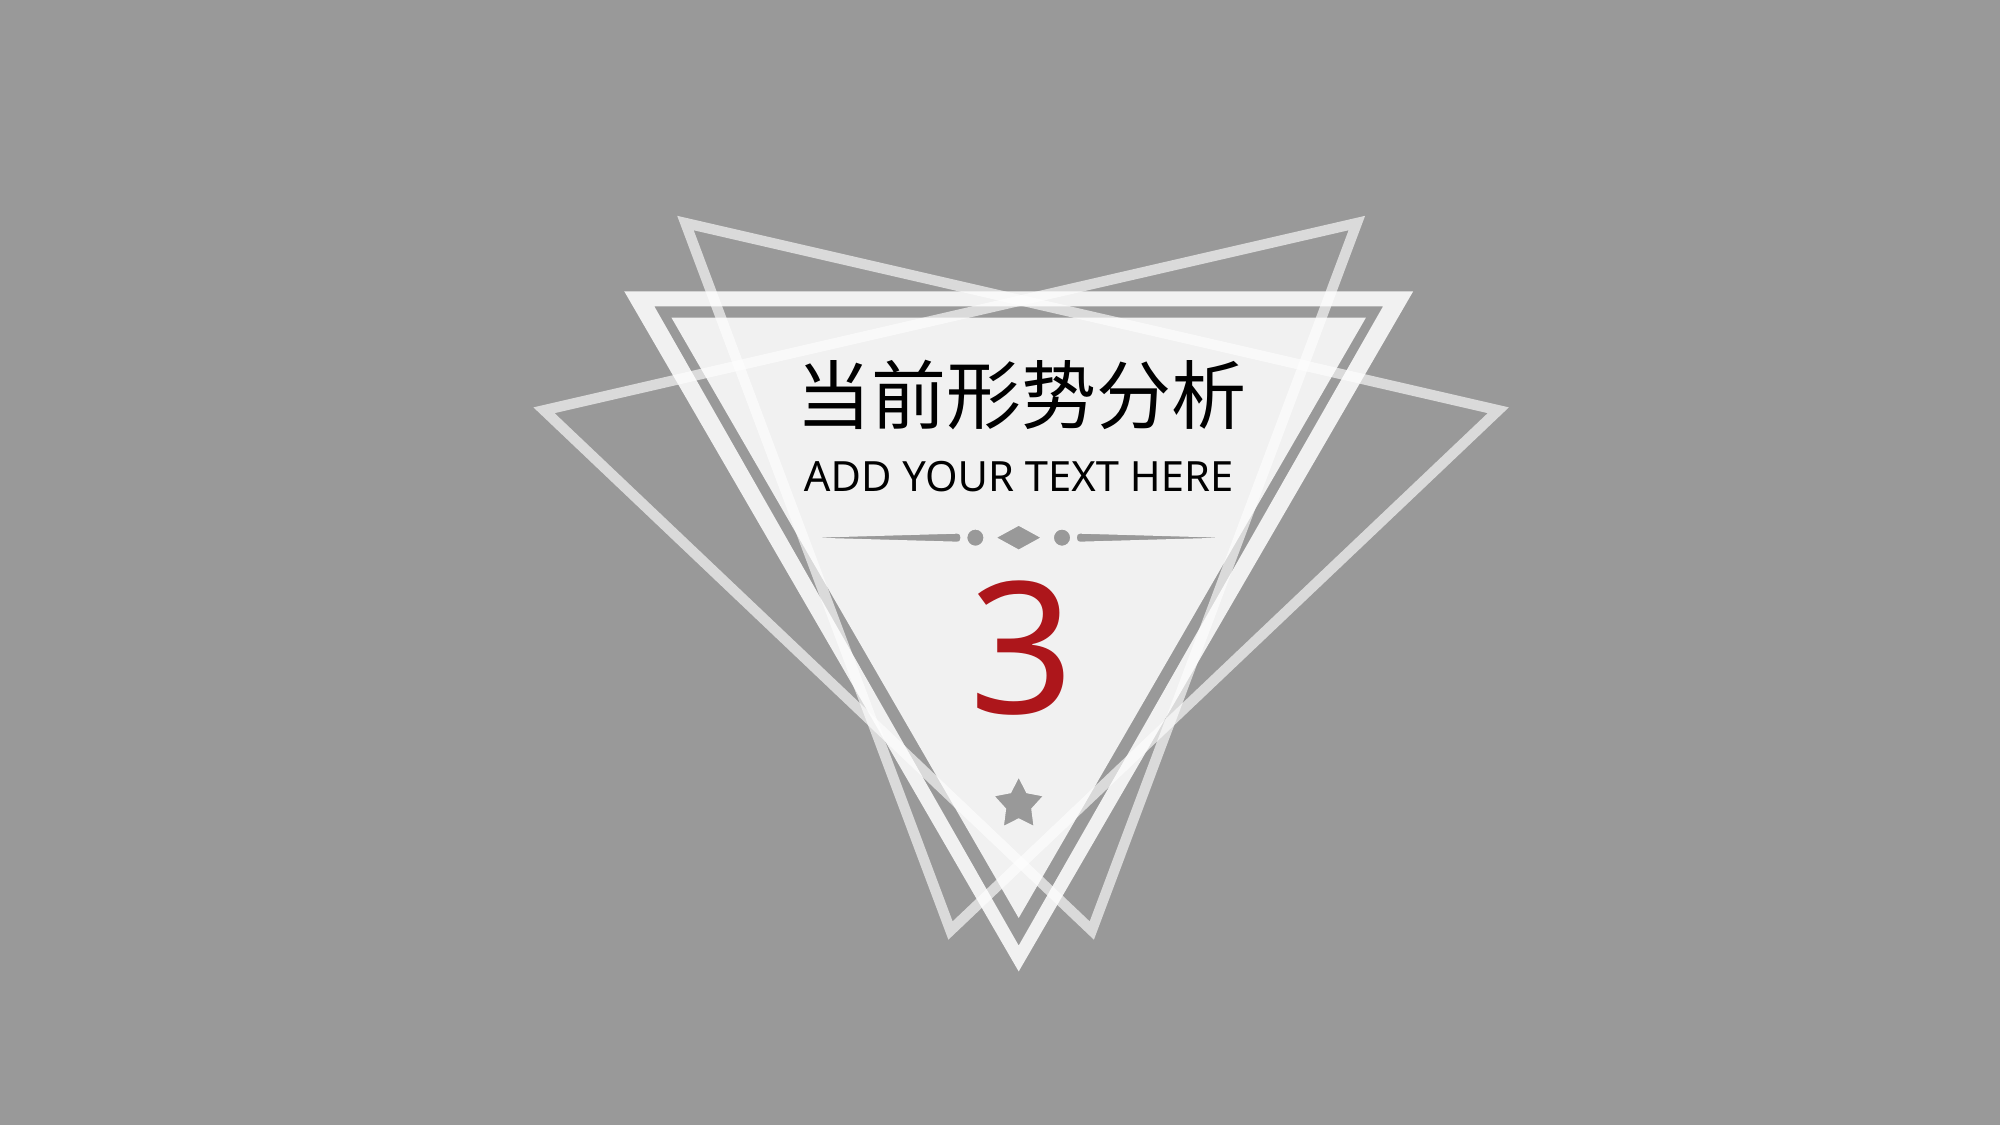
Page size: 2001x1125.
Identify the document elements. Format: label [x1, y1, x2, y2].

text_box [0, 0, 2000, 1125]
text_box [604, 291, 1439, 972]
